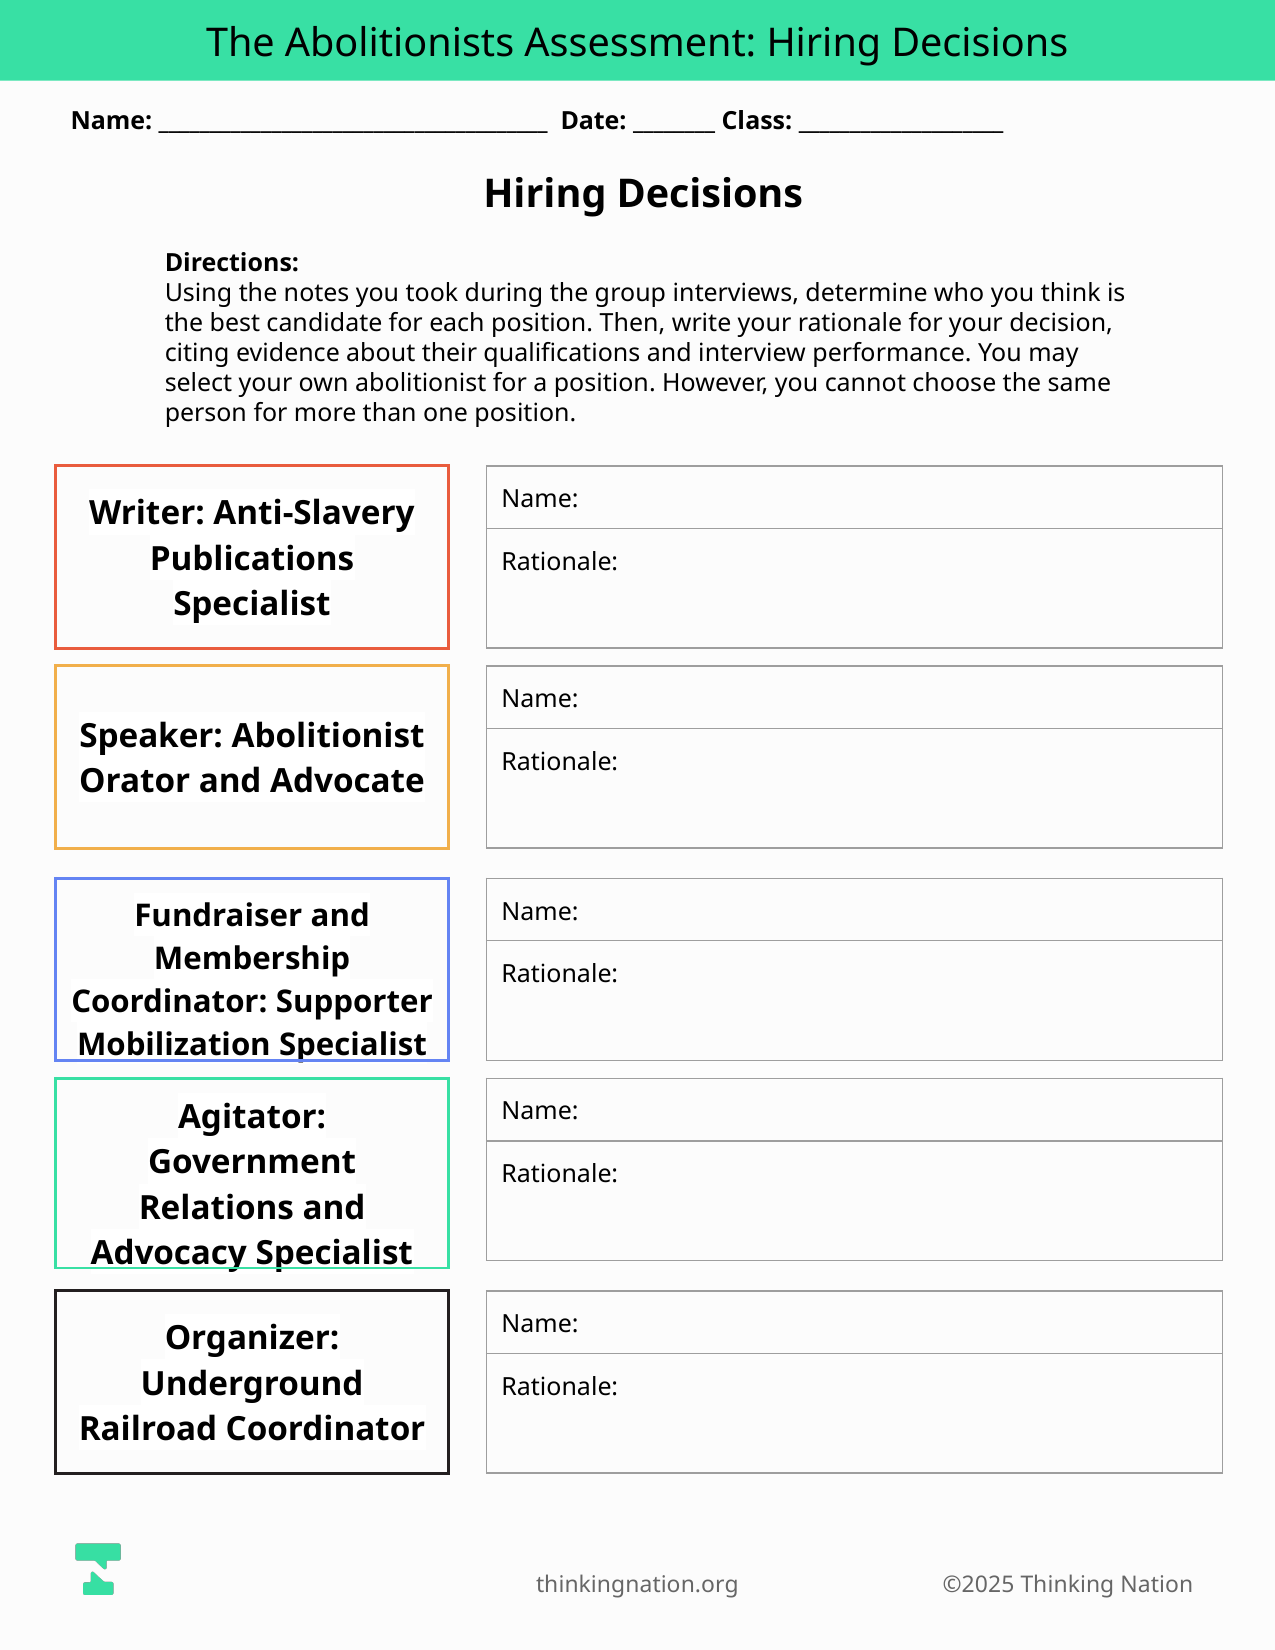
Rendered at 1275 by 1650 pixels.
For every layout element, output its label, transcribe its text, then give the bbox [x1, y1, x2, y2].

table_cell Rationale: [487, 1142, 1222, 1260]
table_header Name: [487, 1079, 1222, 1140]
table_header Name: [487, 467, 1222, 528]
picture [62, 1533, 134, 1605]
table_cell Rationale: [487, 529, 1222, 647]
table_header Organizer: Underground Railroad Coordinator [57, 1292, 447, 1472]
text_box Directions: Using the notes you took during the group interviews, determine who you think is the best candidate for each position. Then, write your rationale for your decision, citing evidence about their qualifications and interview performance. You may select your own abolitionist for a position. However, you cannot choose the same person for more than one position. [149, 231, 1162, 442]
table_cell Rationale: [487, 729, 1222, 847]
table_header Writer: Anti-Slavery Publications Specialist [57, 467, 447, 647]
text_box Hiring Decisions [67, 152, 1220, 250]
text_box ©2025 Thinking Nation [907, 1553, 1210, 1605]
table_header Speaker: Abolitionist Orator and Advocate [57, 667, 447, 847]
text_box Name: ______________________________________ Date: ________ Class: ____________________ [55, 89, 1223, 149]
text_box thinkingnation.org [486, 1553, 789, 1605]
table_header Name: [487, 1292, 1222, 1353]
table_header Fundraiser and Membership Coordinator: Supporter Mobilization Specialist [57, 880, 447, 1059]
text_box The Abolitionists Assessment: Hiring Decisions [0, 0, 1275, 81]
table_cell Rationale: [487, 941, 1222, 1060]
table_cell Rationale: [487, 1354, 1222, 1472]
table_header Name: [487, 667, 1222, 728]
table_header Agitator: Government Relations and Advocacy Specialist [57, 1080, 447, 1267]
table_header Name: [487, 879, 1222, 940]
